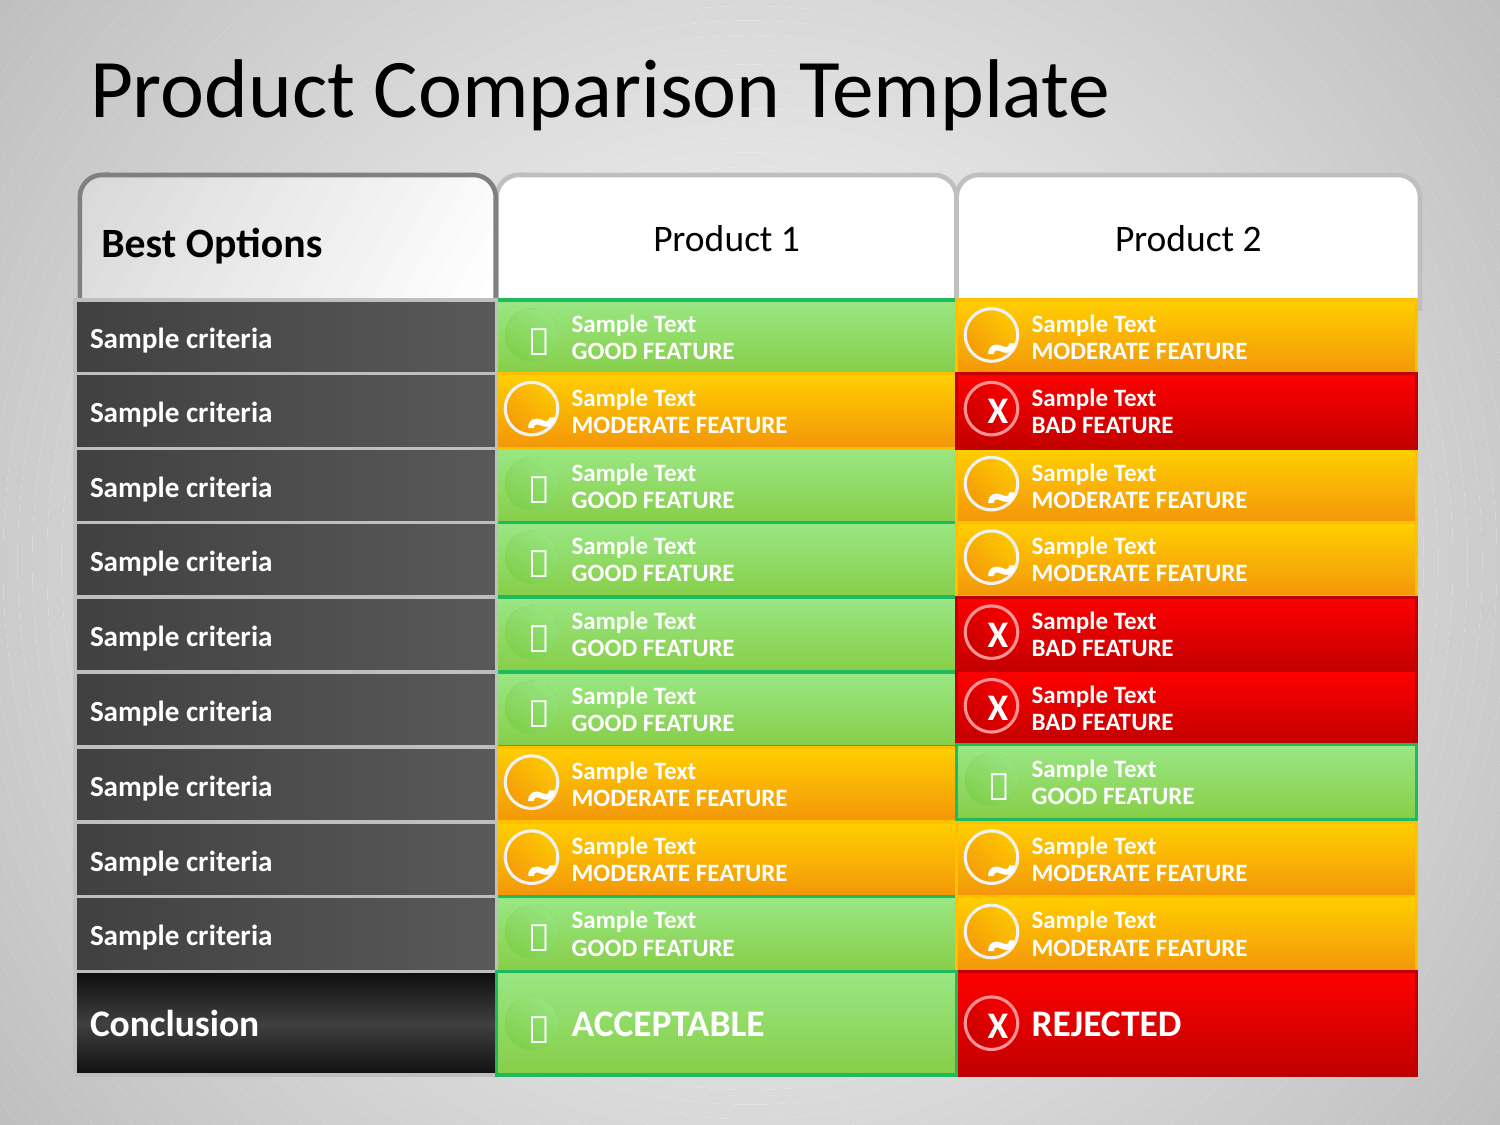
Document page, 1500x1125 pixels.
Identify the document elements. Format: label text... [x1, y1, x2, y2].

text_box Sample criteria [73, 745, 491, 820]
text_box Sample criteria [73, 670, 491, 745]
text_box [496, 896, 951, 970]
text_box Sample criteria [73, 520, 491, 595]
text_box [496, 373, 954, 449]
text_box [496, 971, 957, 1076]
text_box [956, 744, 1417, 820]
text_box Sample criteria [73, 894, 491, 969]
text_box Product 2 [954, 172, 1423, 311]
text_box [956, 299, 1417, 372]
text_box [956, 457, 1417, 521]
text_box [496, 821, 952, 895]
text_box Sample criteria [73, 298, 497, 371]
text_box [496, 671, 951, 746]
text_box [956, 373, 1417, 449]
text_box Product 1 [496, 172, 956, 298]
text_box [496, 521, 955, 596]
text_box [956, 896, 1417, 970]
text_box Sample criteria [73, 595, 491, 670]
text_box Conclusion [73, 969, 491, 1077]
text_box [496, 596, 951, 671]
text_box Sample criteria [73, 371, 491, 446]
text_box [958, 971, 1417, 1076]
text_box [956, 670, 1417, 744]
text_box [496, 299, 955, 372]
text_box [496, 457, 951, 521]
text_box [956, 521, 1417, 596]
text_box Sample criteria [73, 446, 491, 520]
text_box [496, 746, 951, 821]
title Product Comparison Template [75, 12, 1425, 155]
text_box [956, 596, 1417, 670]
text_box Best Options [77, 172, 498, 298]
text_box Sample criteria [73, 820, 491, 894]
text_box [956, 821, 1417, 895]
